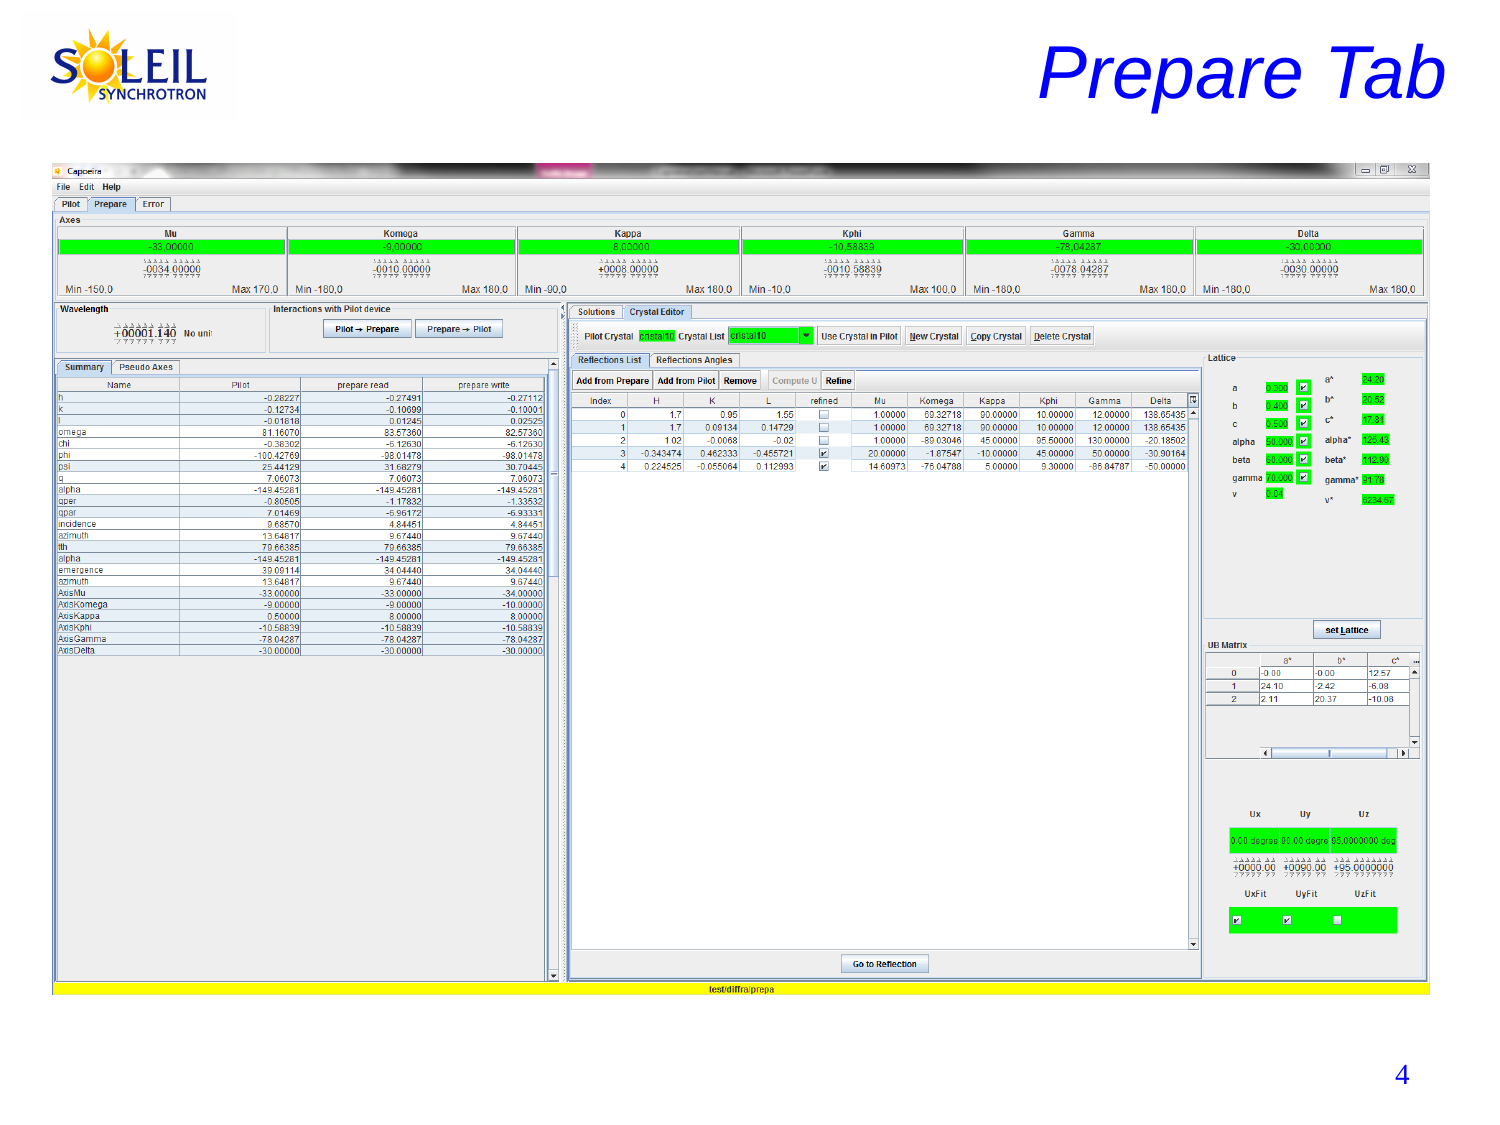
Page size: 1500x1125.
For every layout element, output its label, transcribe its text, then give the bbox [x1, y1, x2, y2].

slide_number 4 [1074, 1042, 1425, 1103]
title Prepare Tab [237, 10, 1463, 126]
picture [51, 163, 1430, 996]
